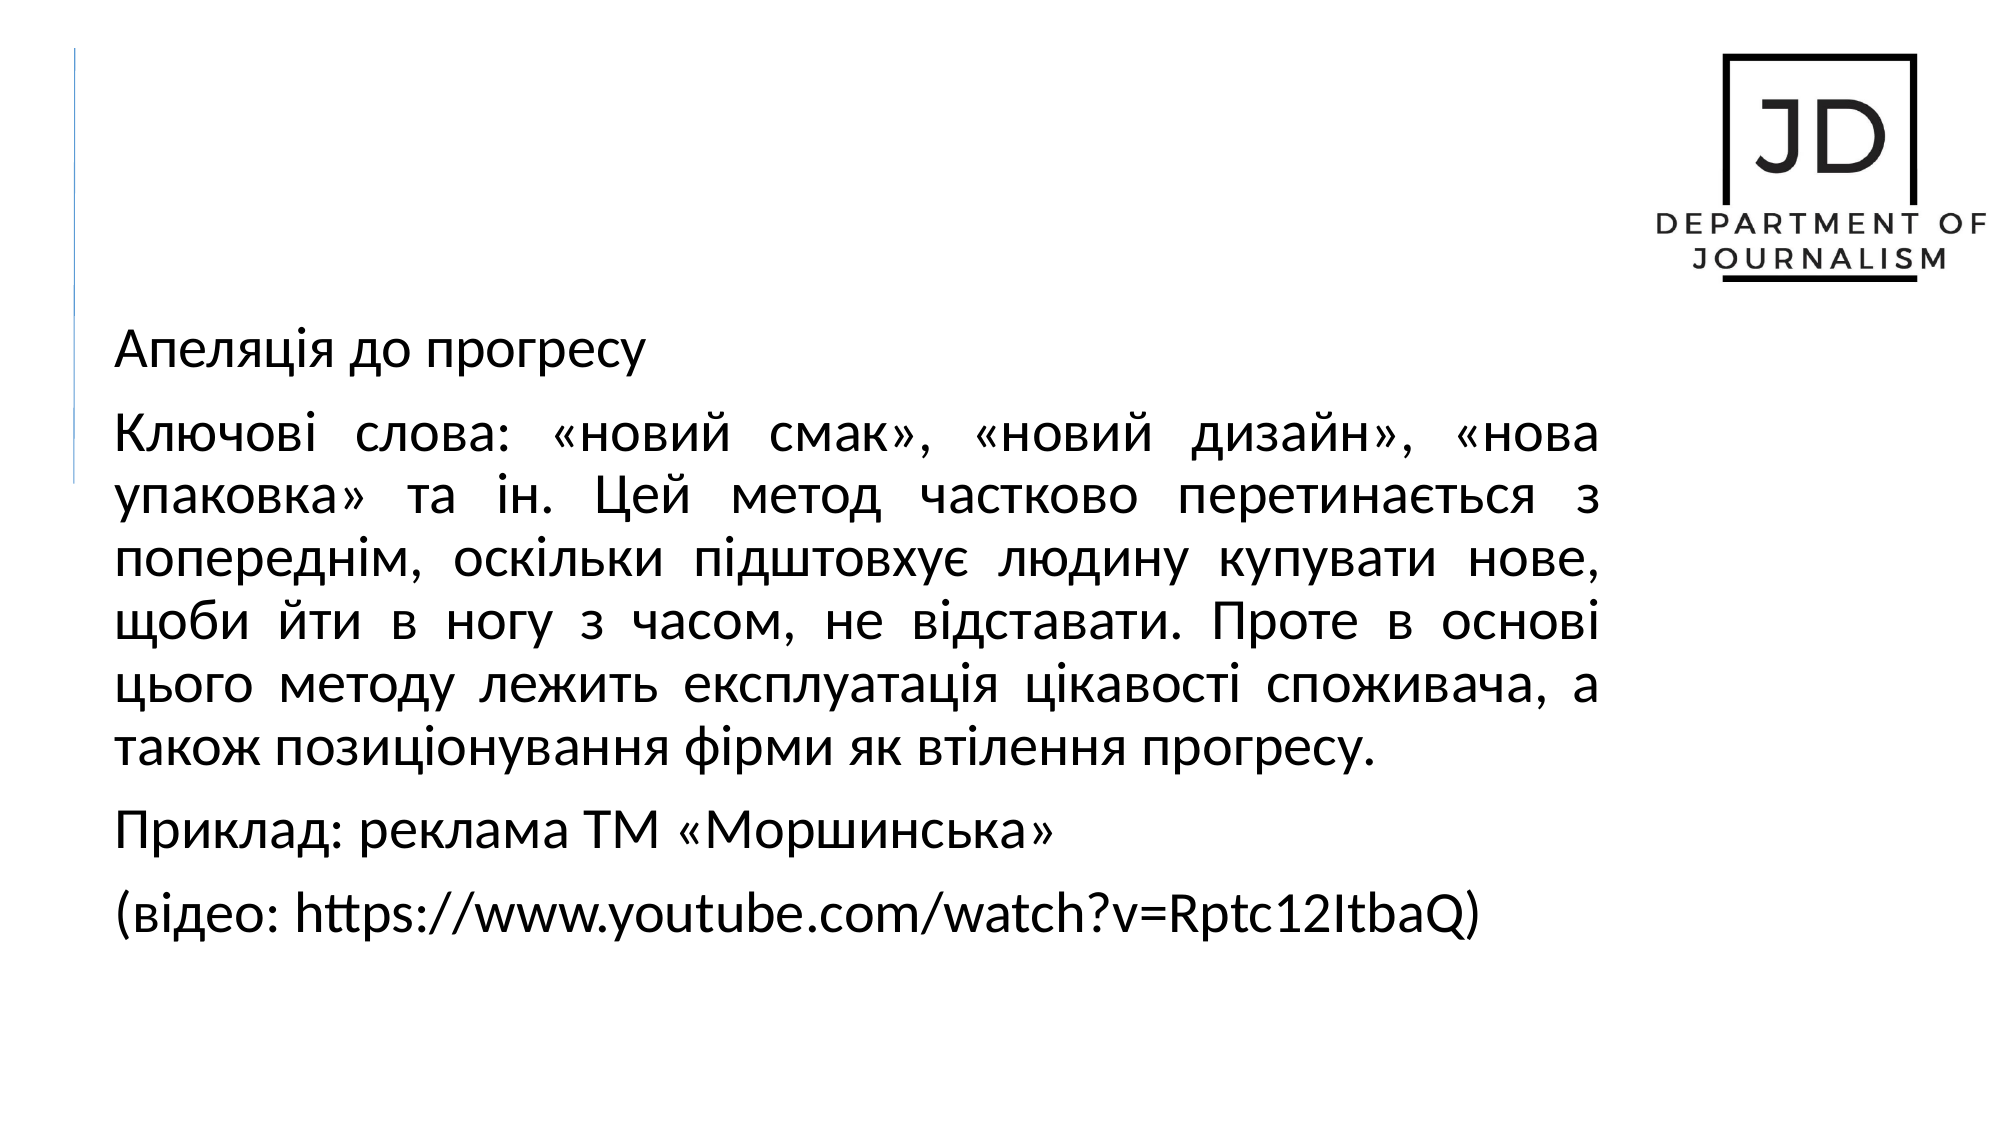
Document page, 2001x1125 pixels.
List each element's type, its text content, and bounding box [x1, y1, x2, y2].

list Апеляція до прогресу Ключові слова: «новий смак», «новий дизайн», «нова упаковка» та ін. Цей метод частково перетинається з попереднім, оскільки підштовхує людину купувати нове, щоби йти в ногу з часом, не відставати. Проте в основі цього методу лежить експлуатація цікавості споживача, а також позиціонування фірми як втілення прогресу. Приклад: реклама ТМ «Моршинська» (відео: https://www.youtube.com/watch?v=Rptc12ItbaQ) [99, 309, 1617, 1096]
picture [1641, 0, 2000, 358]
